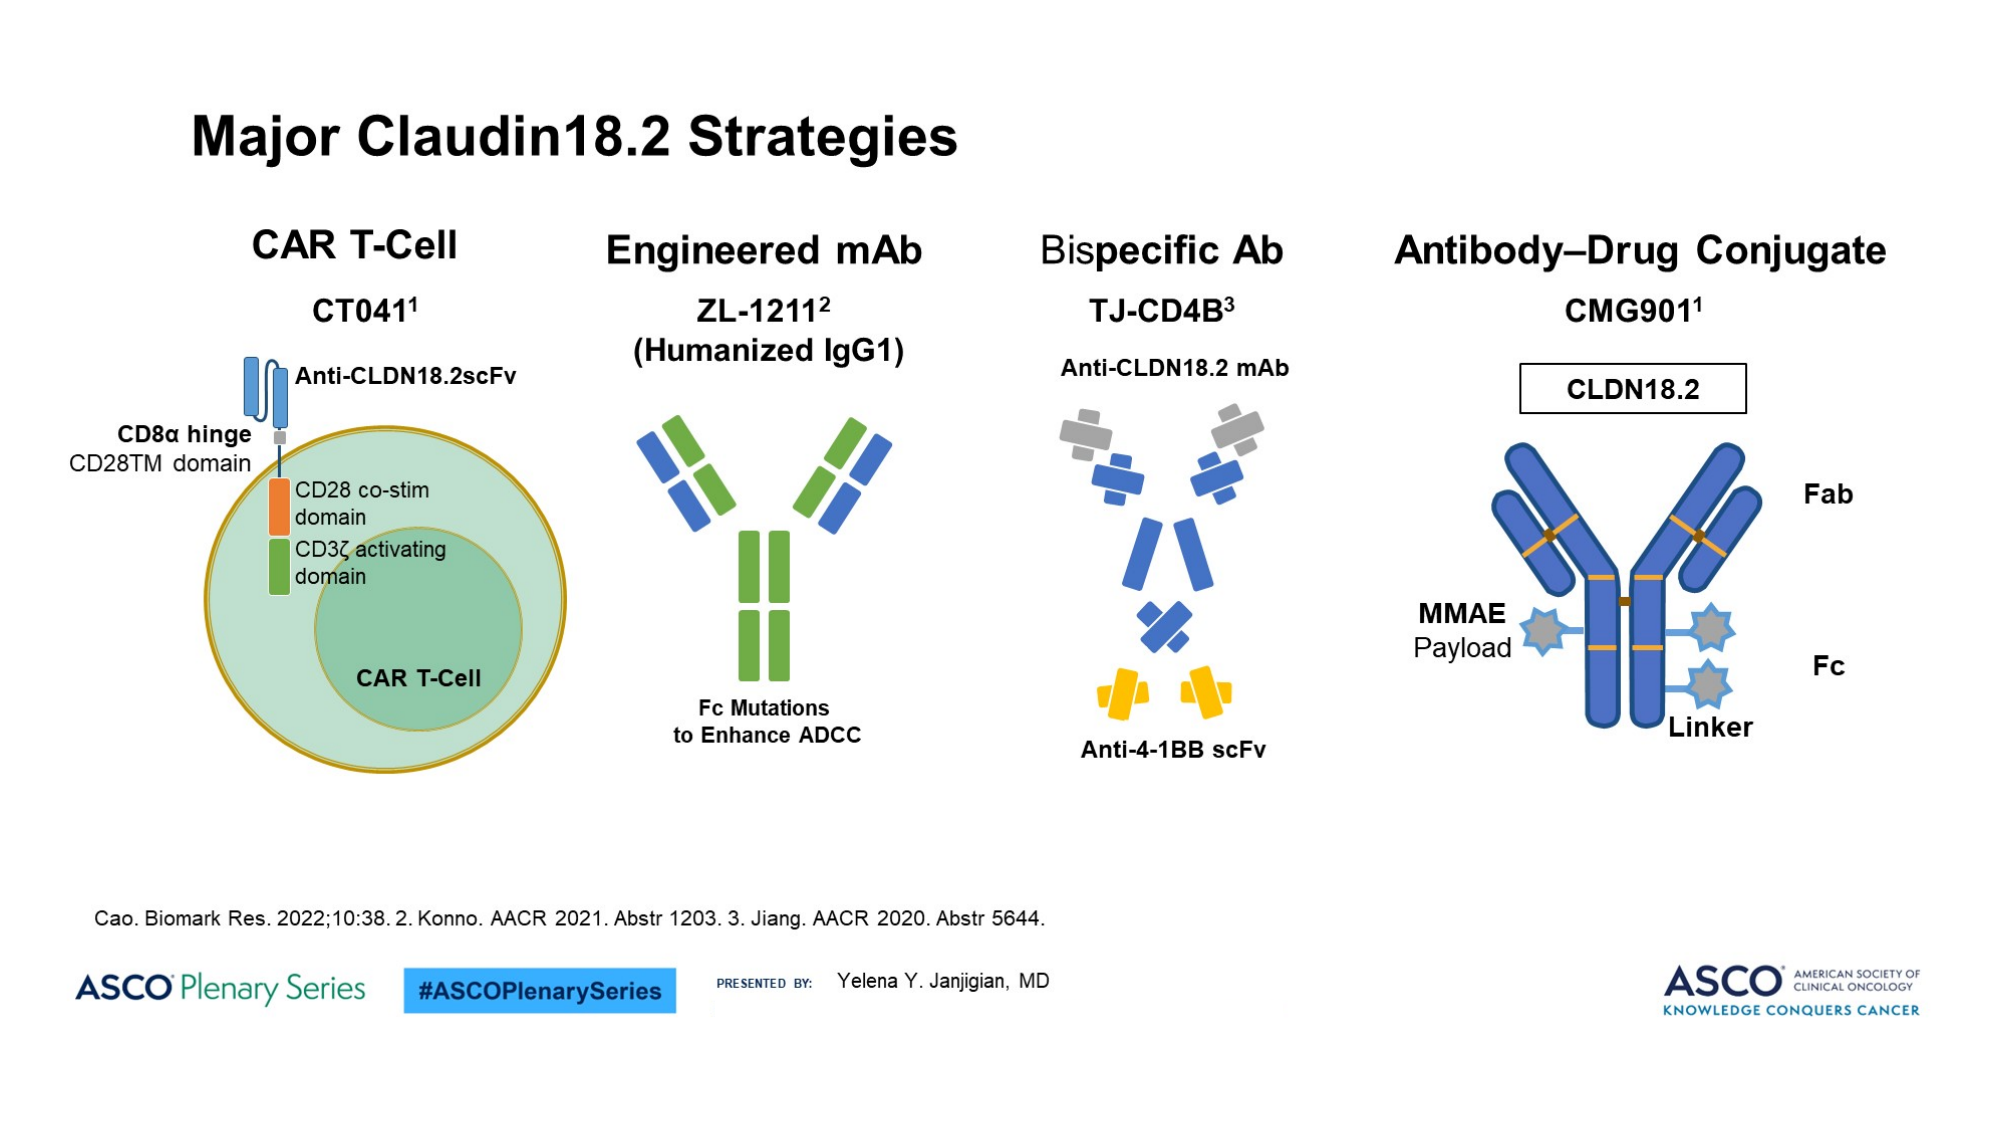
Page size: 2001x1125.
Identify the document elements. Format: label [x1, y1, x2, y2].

picture [34, 84, 1963, 1041]
